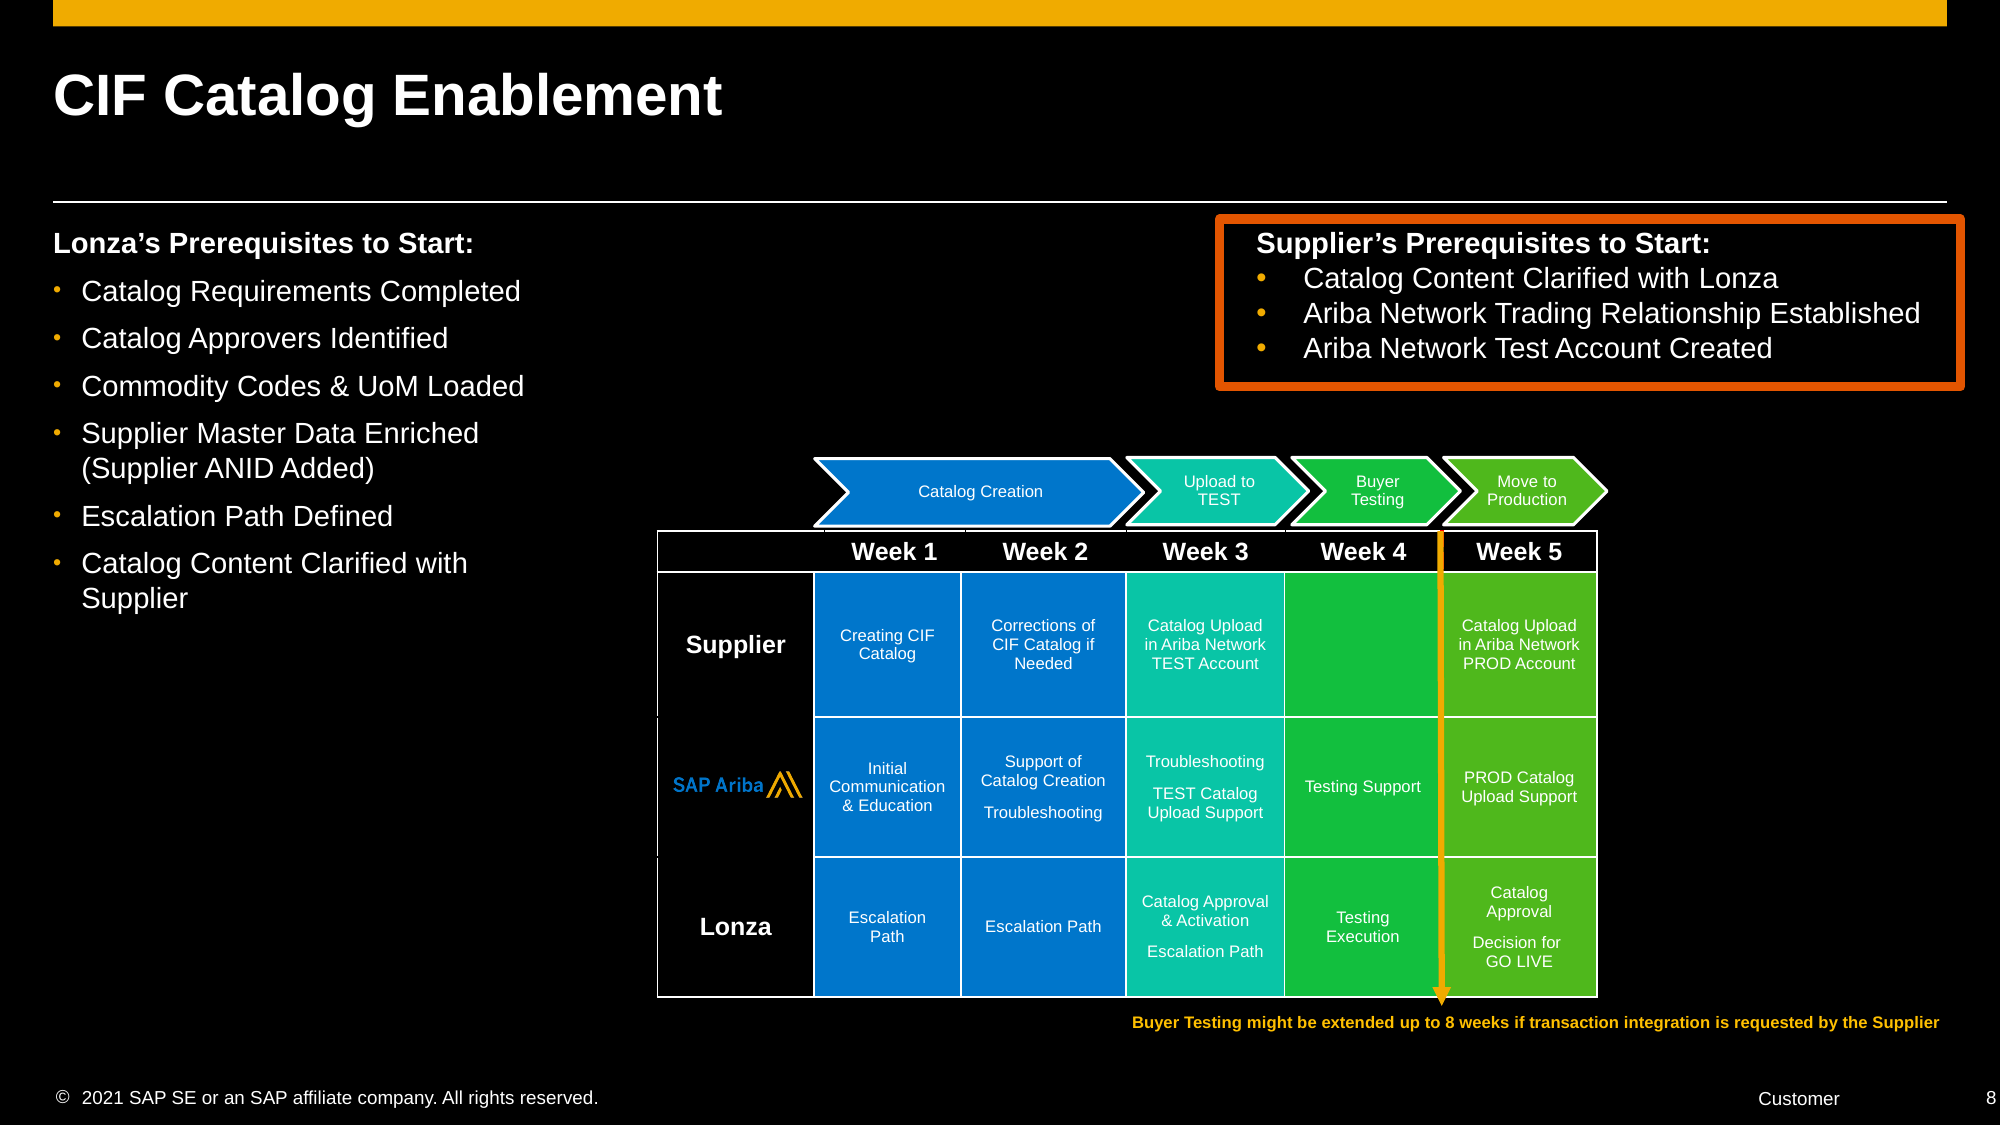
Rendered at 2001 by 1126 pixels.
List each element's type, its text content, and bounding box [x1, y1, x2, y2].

table_header Catalog Upload in Ariba Network TEST Account [1127, 574, 1284, 716]
table_cell Catalog Approval & Activation Escalation Path [1127, 858, 1284, 996]
title CIF Catalog Enablement [53, 60, 1947, 185]
table_header Catalog Upload in Ariba Network PROD Account [1447, 574, 1596, 716]
table_header [658, 532, 810, 571]
table_cell Escalation Path [962, 858, 1125, 996]
table_cell Ariba [658, 718, 813, 856]
text_box [1218, 217, 1962, 388]
table_cell Support of Catalog Creation Troubleshooting [962, 718, 1125, 856]
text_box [814, 418, 1608, 564]
table_cell Escalation Path [815, 858, 960, 996]
table_cell PROD Catalog Upload Support [1447, 718, 1596, 856]
table_cell Lonza [658, 858, 813, 996]
table_cell Testing Support [1285, 718, 1434, 856]
table_header Creating CIF Catalog [815, 574, 960, 716]
table_cell Catalog Approval Decision for GO LIVE [1447, 858, 1596, 996]
list Lonza’s Prerequisites to Start: Catalog Requirements Completed Catalog Approvers Identified Commodity Codes & UoM Loaded Supplier Master Data Enriched (Supplier ANID Added) Escalation Path Defined Catalog Content Clarified with Supplier [53, 224, 564, 863]
table_cell Testing Execution [1285, 858, 1434, 996]
table_header Corrections of CIF Catalog if Needed [962, 574, 1125, 716]
table_cell Troubleshooting TEST Catalog Upload Support [1127, 718, 1284, 856]
table_cell Initial Communication & Education [815, 718, 960, 856]
table_header Supplier [658, 573, 813, 716]
picture [673, 771, 804, 798]
table_header [1285, 574, 1434, 716]
text_box Buyer Testing might be extended up to 8 weeks if transaction integration is requested by the Supplier [1116, 1004, 1962, 1040]
